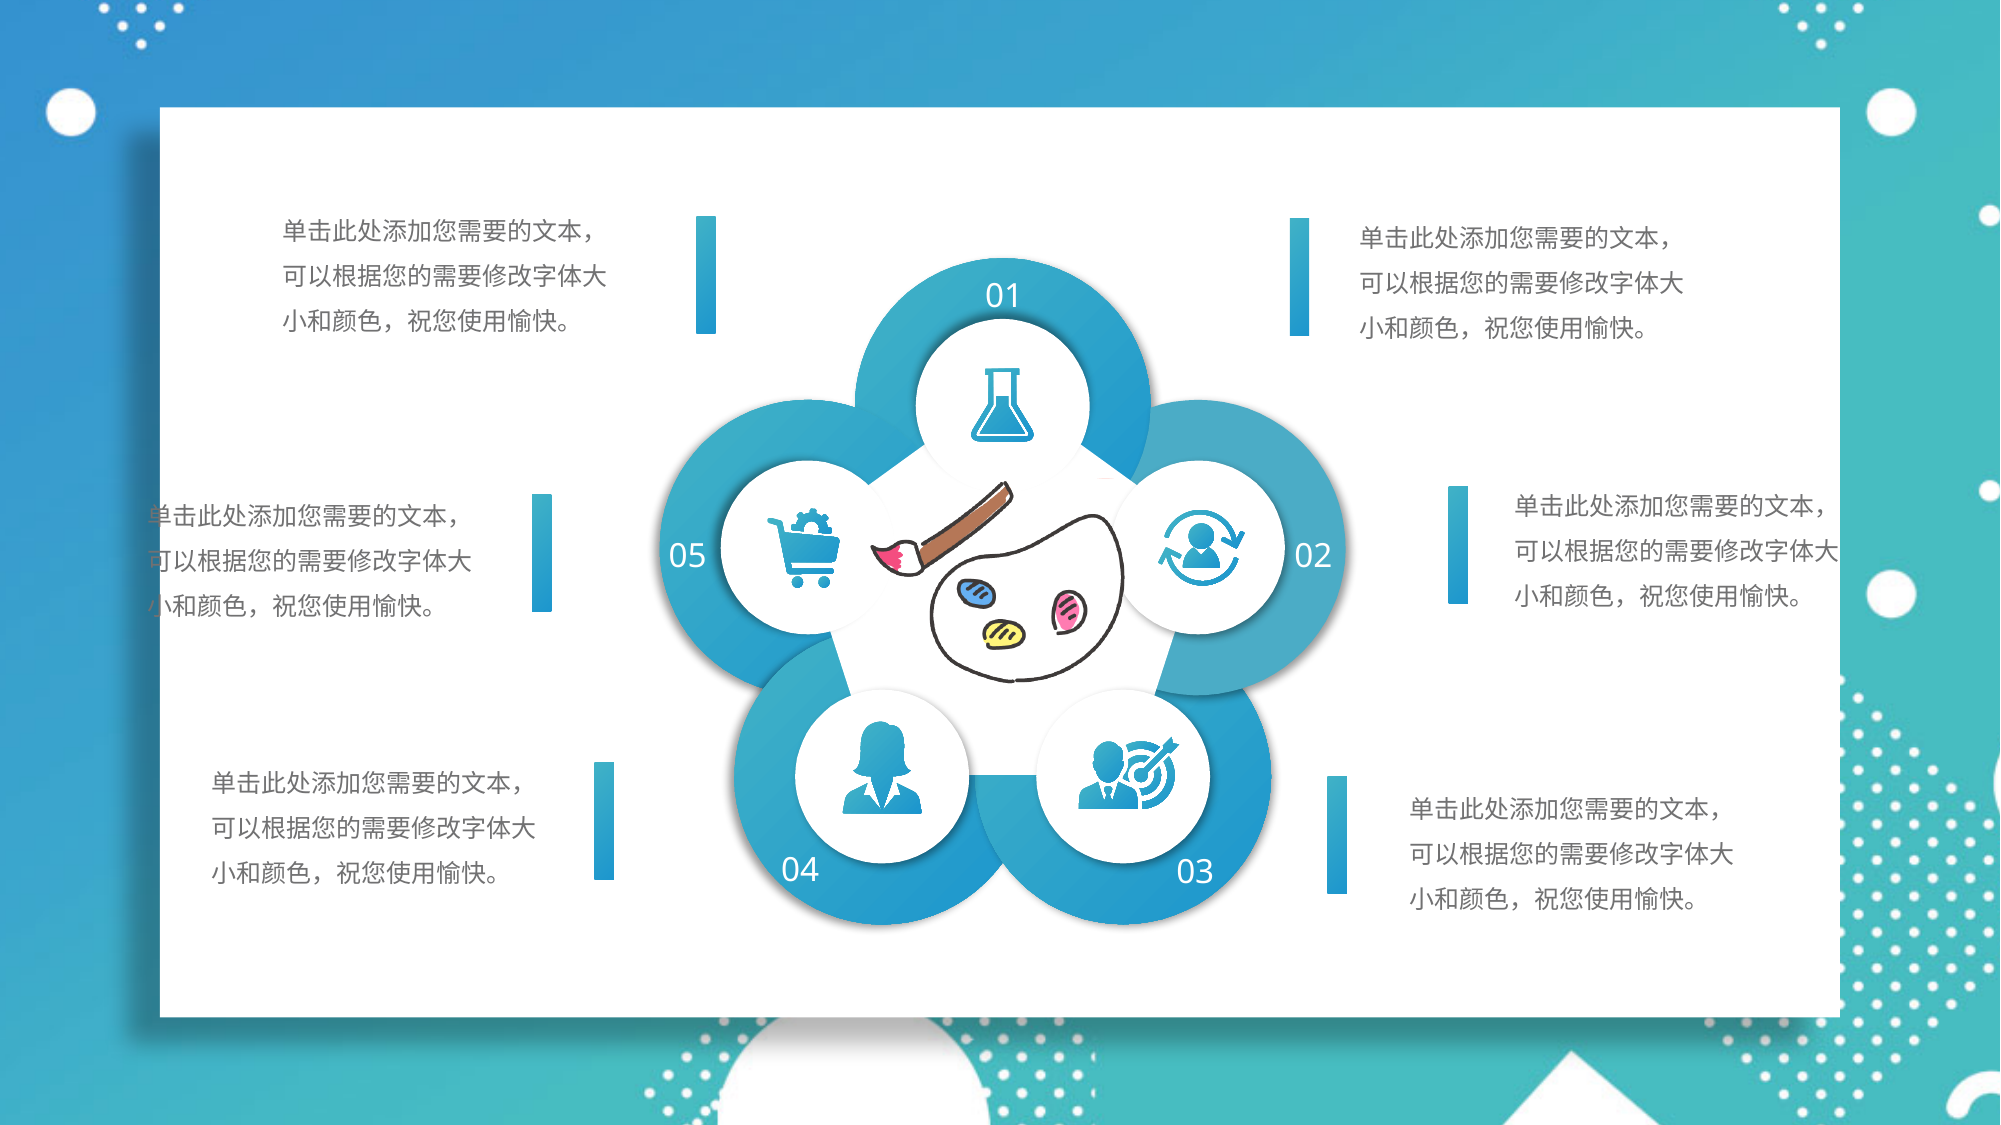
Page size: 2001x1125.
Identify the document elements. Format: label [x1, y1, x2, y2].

text_box [1158, 510, 1245, 586]
text_box [842, 721, 922, 814]
picture [0, 0, 2000, 1125]
text_box [767, 508, 840, 588]
text_box [1078, 736, 1180, 809]
